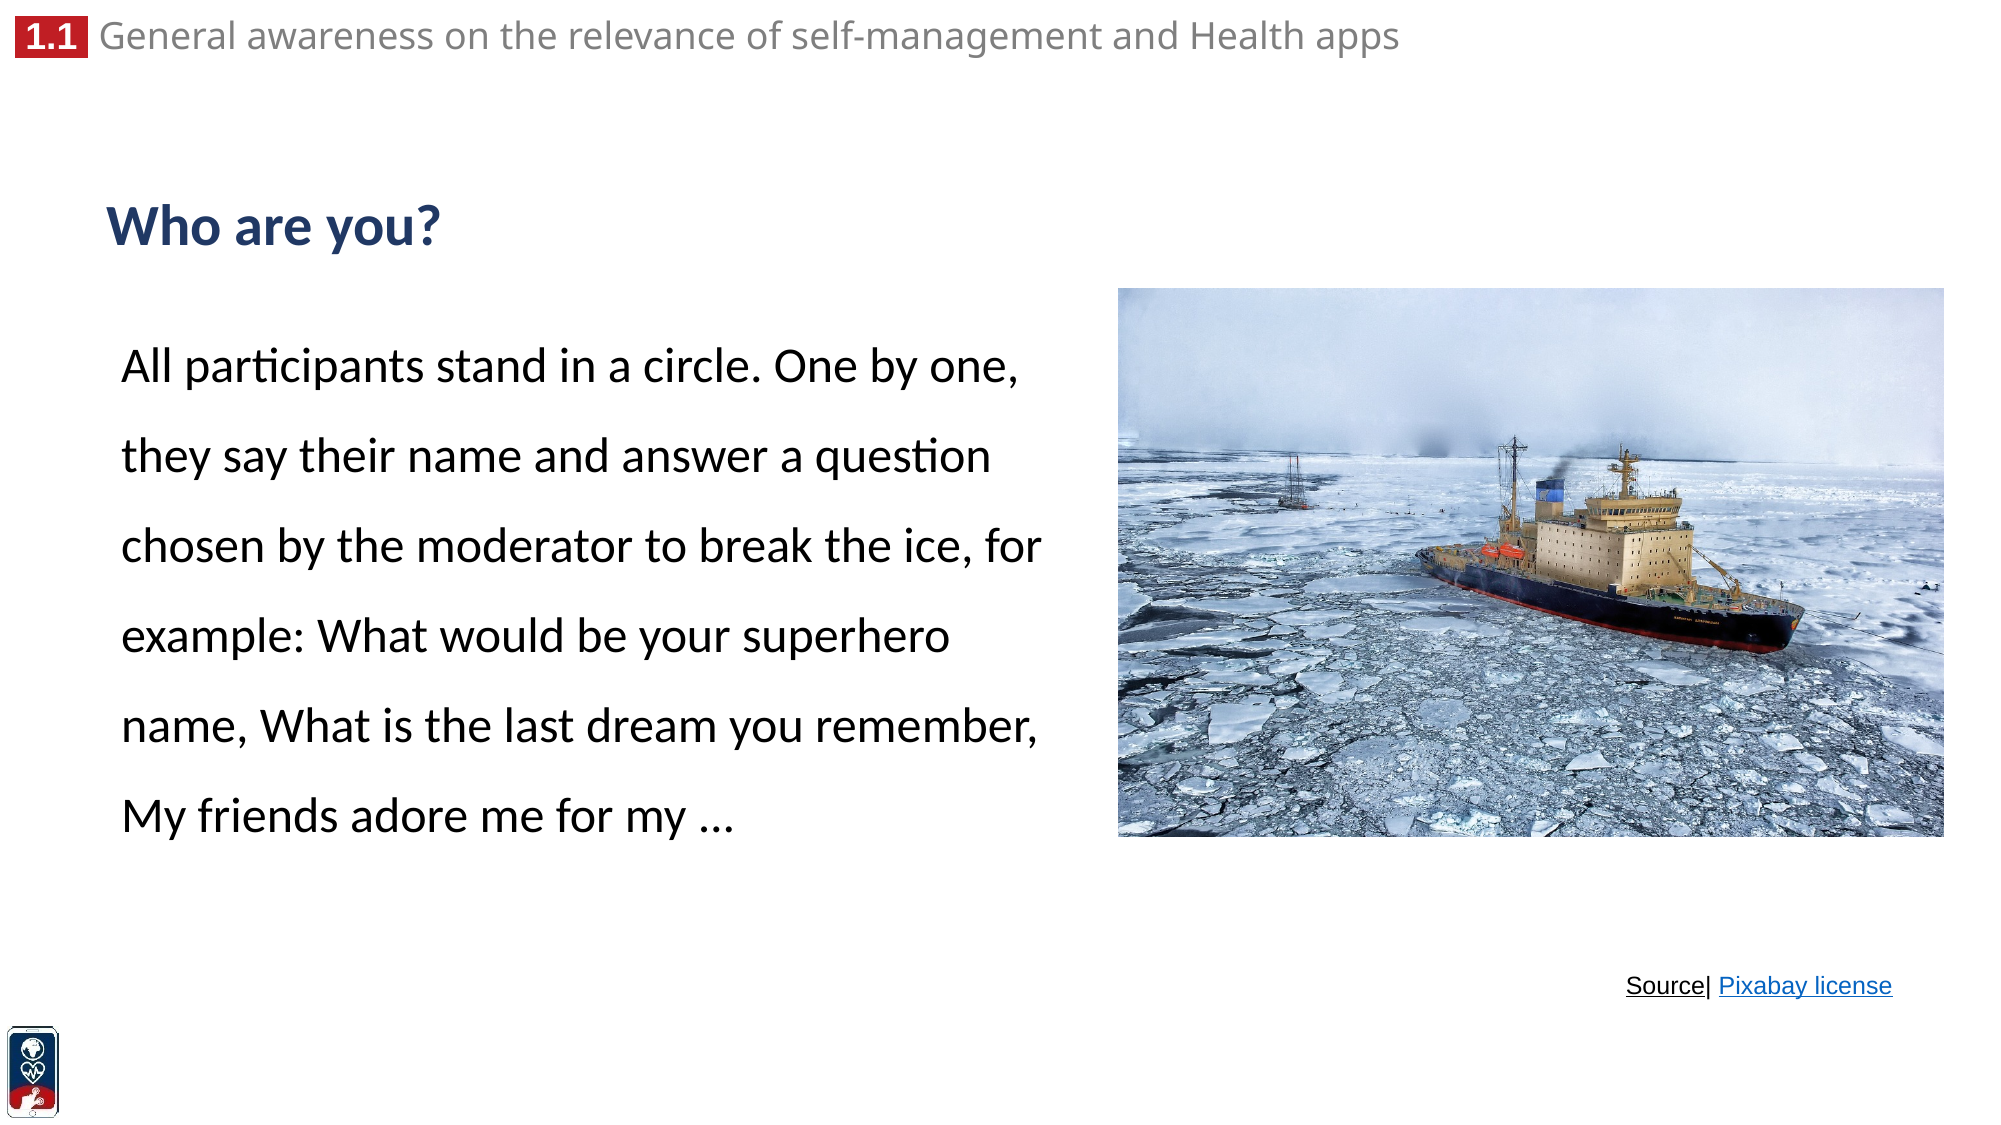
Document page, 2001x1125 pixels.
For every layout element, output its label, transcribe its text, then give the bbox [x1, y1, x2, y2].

picture [7, 1026, 59, 1118]
text_box Source| Pixabay license [1512, 961, 1908, 1007]
picture [1118, 288, 1944, 837]
list All participants stand in a circle. One by one, they say their name and answer a question chosen by the moderator to break the ice, for example: What would be your superhero name, What is the last dream you remember, My friends adore me for my ... [91, 295, 1075, 1098]
title Who are you? [91, 177, 1962, 276]
